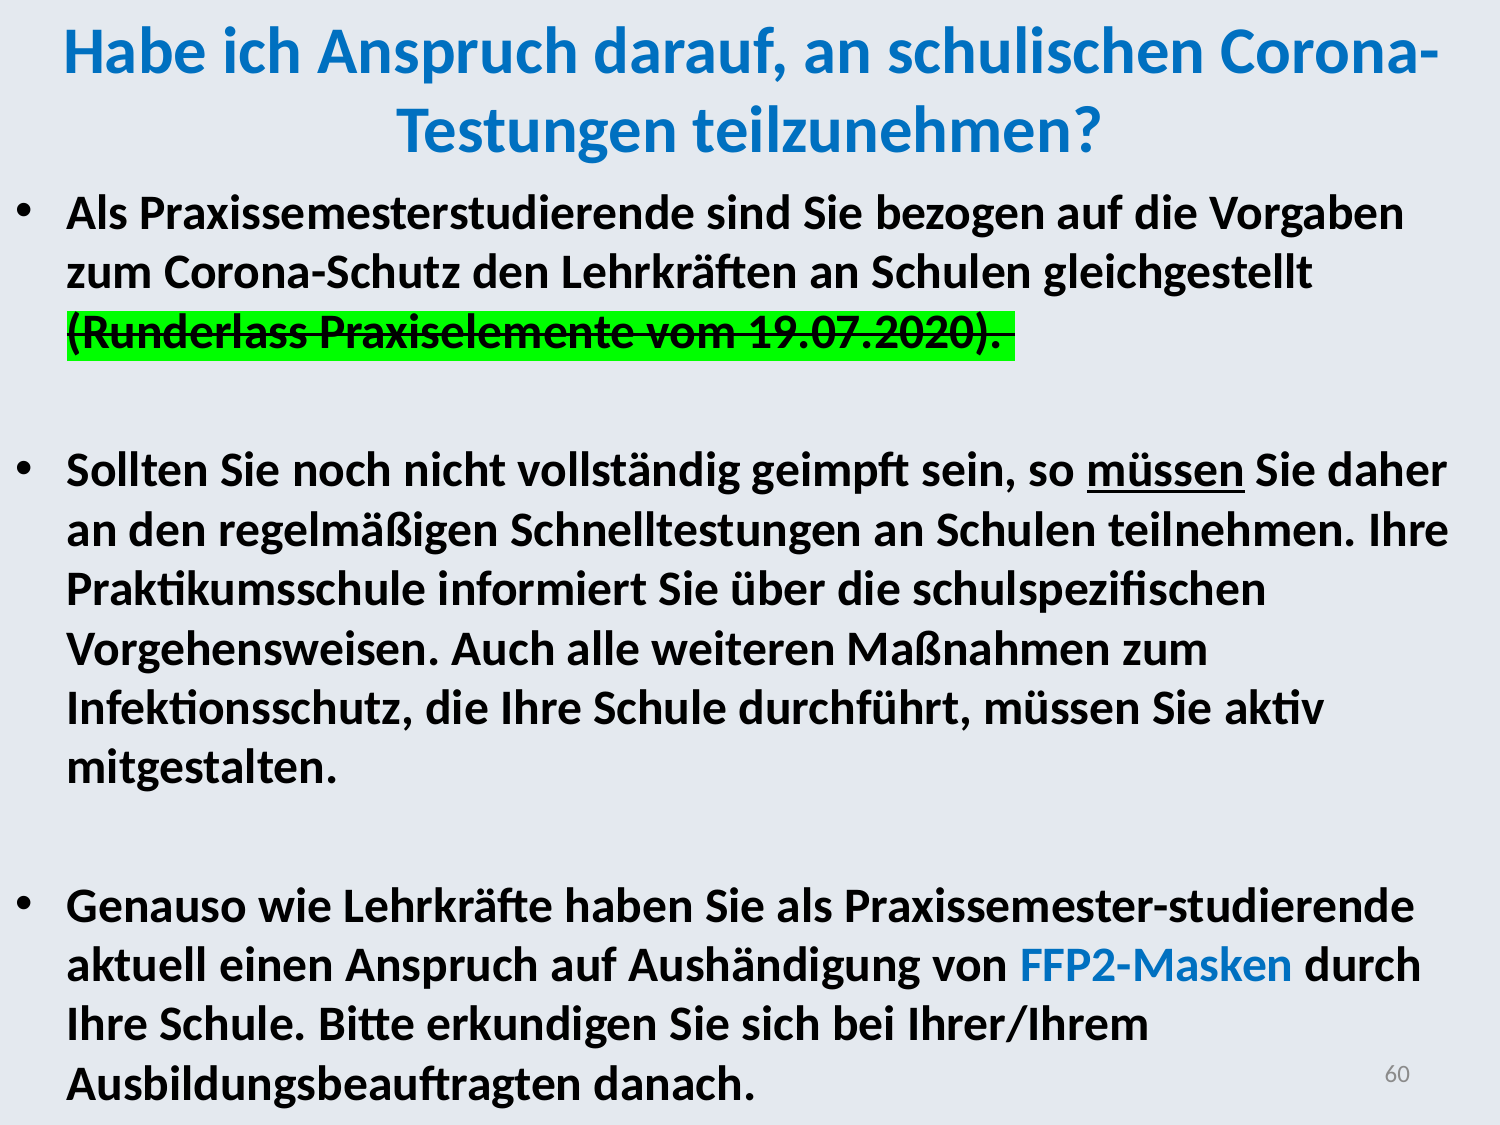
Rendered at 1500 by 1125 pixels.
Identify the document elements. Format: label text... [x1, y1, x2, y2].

title Habe ich Anspruch darauf, an schulischen Corona-Testungen teilzunehmen? [0, 0, 1500, 172]
slide_number 60 [1074, 1042, 1425, 1103]
list Als Praxissemesterstudierende sind Sie bezogen auf die Vorgaben zum Corona-Schutz den Lehrkräften an Schulen gleichgestellt (Runderlass Praxiselemente vom 19.07.2020). Sollten Sie noch nicht vollständig geimpft sein, so müssen Sie daher an den regelmäßigen Schnelltestungen an Schulen teilnehmen. Ihre Praktikumsschule informiert Sie über die schulspezifischen Vorgehensweisen. Auch alle weiteren Maßnahmen zum Infektionsschutz, die Ihre Schule durchführt, müssen Sie aktiv mitgestalten. Genauso wie Lehrkräfte haben Sie als Praxissemester-studierende aktuell einen Anspruch auf Aushändigung von FFP2-Masken durch Ihre Schule. Bitte erkundigen Sie sich bei Ihrer/Ihrem Ausbildungsbeauftragten danach. [0, 172, 1500, 1125]
